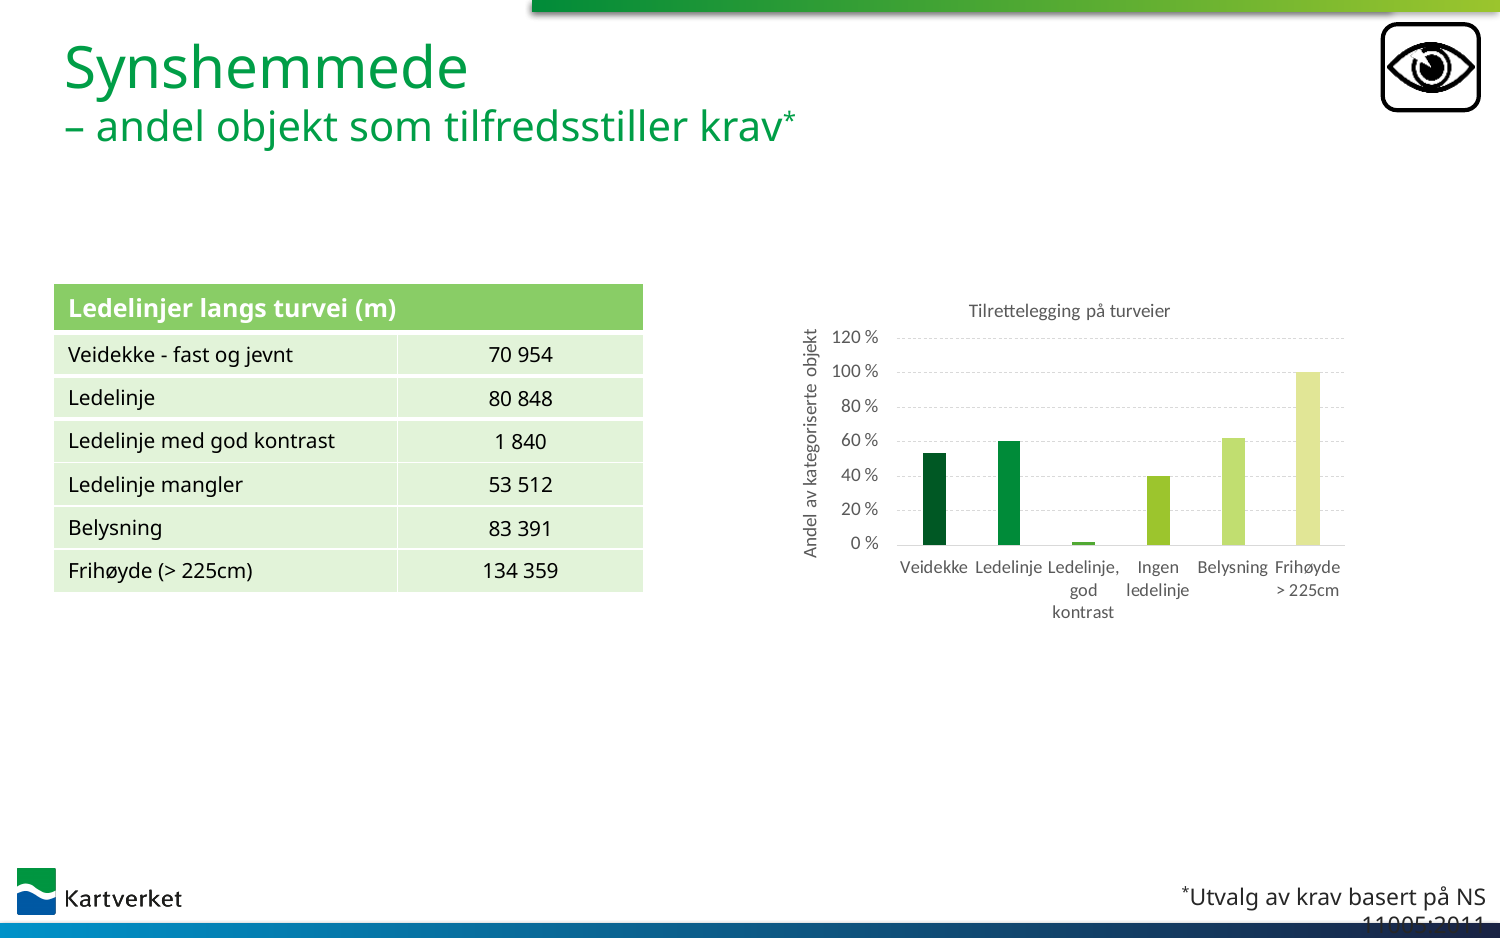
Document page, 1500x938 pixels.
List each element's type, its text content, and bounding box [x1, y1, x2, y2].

table_cell 70 954 [398, 335, 643, 374]
table_cell 80 848 [398, 378, 643, 417]
table_cell Ledelinje [54, 378, 397, 417]
table_cell Ledelinje mangler [54, 463, 397, 505]
picture [791, 291, 1348, 630]
table_cell Ledelinje med god kontrast [54, 421, 397, 462]
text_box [1382, 24, 1480, 111]
table_cell 1 840 [398, 421, 643, 462]
text_box *Utvalg av krav basert på NS 11005:2011 [1068, 873, 1500, 938]
text_box Synshemmede – andel objekt som tilfredsstiller krav* [49, 24, 1431, 158]
table_cell 134 359 [398, 550, 643, 592]
table_cell Belysning [54, 507, 397, 548]
table_cell 53 512 [398, 463, 643, 505]
table_cell 83 391 [398, 507, 643, 548]
table_cell Frihøyde (> 225cm) [54, 550, 397, 592]
table_cell Veidekke - fast og jevnt [54, 335, 397, 374]
table_header Ledelinjer langs turvei (m) [54, 284, 643, 330]
